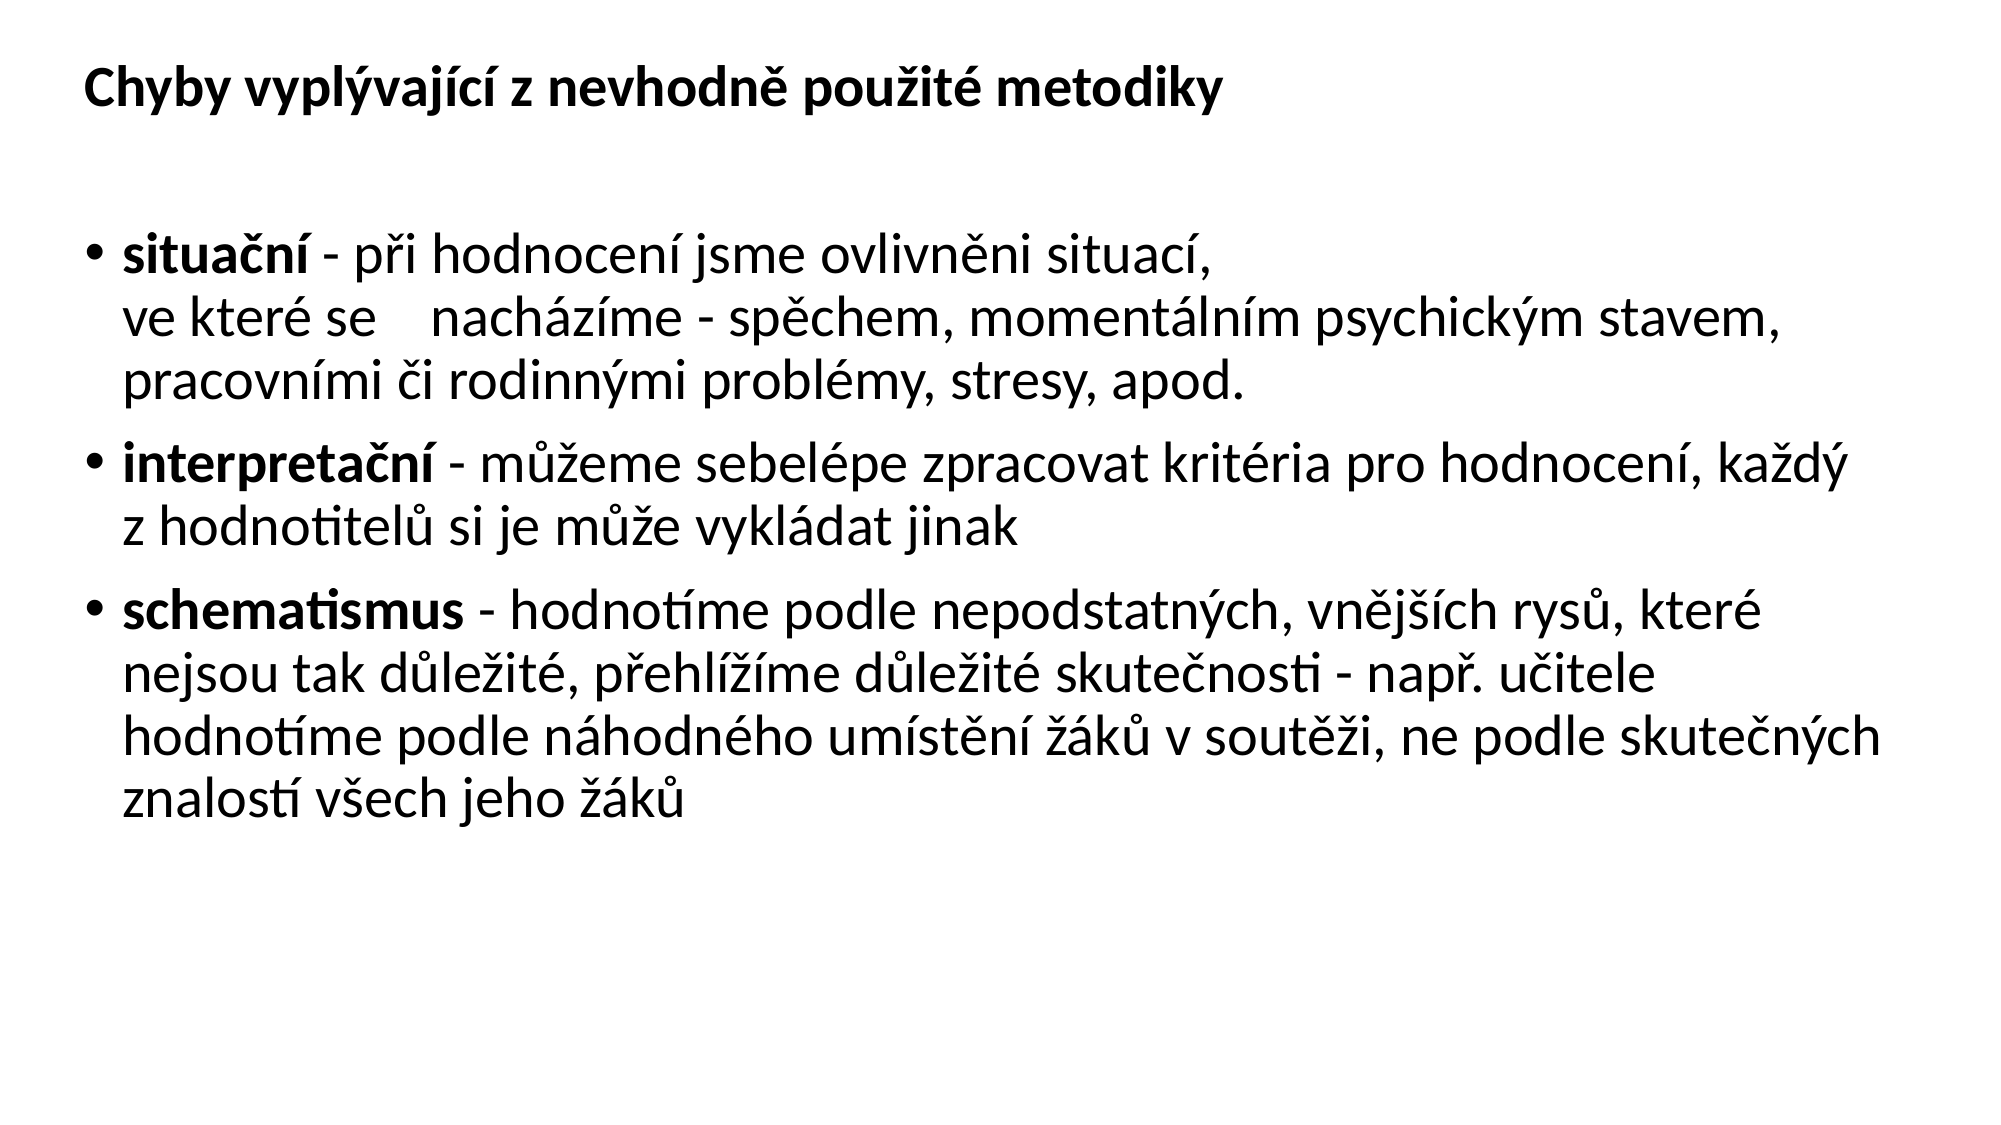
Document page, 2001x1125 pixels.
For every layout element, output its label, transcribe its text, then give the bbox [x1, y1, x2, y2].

list Chyby vyplývající z nevhodně použité metodiky situační - při hodnocení jsme ovlivněni situací, ve které se nacházíme - spěchem, momentálním psychickým stavem, pracovními či rodinnými problémy, stresy, apod. interpretační - můžeme sebelépe zpracovat kritéria pro hodnocení, každý z hodnotitelů si je může vykládat jinak schematismus - hodnotíme podle nepodstatných, vnějších rysů, které nejsou tak důležité, přehlížíme důležité skutečnosti - např. učitele hodnotíme podle náhodného umístění žáků v soutěži, ne podle skutečných znalostí všech jeho žáků [69, 48, 1900, 1125]
